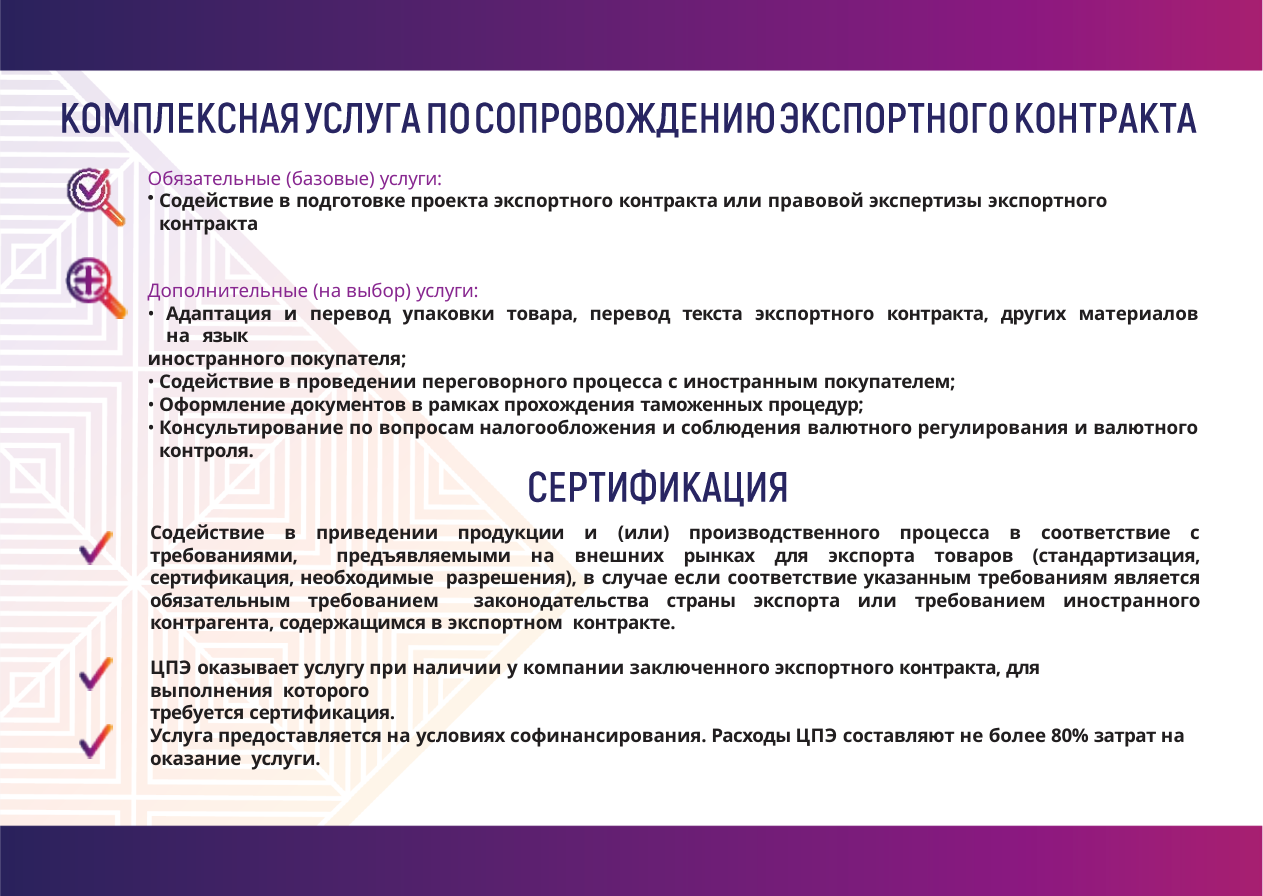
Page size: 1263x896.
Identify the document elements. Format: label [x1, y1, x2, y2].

text_box [0, 0, 1263, 896]
text_box [59, 144, 811, 759]
